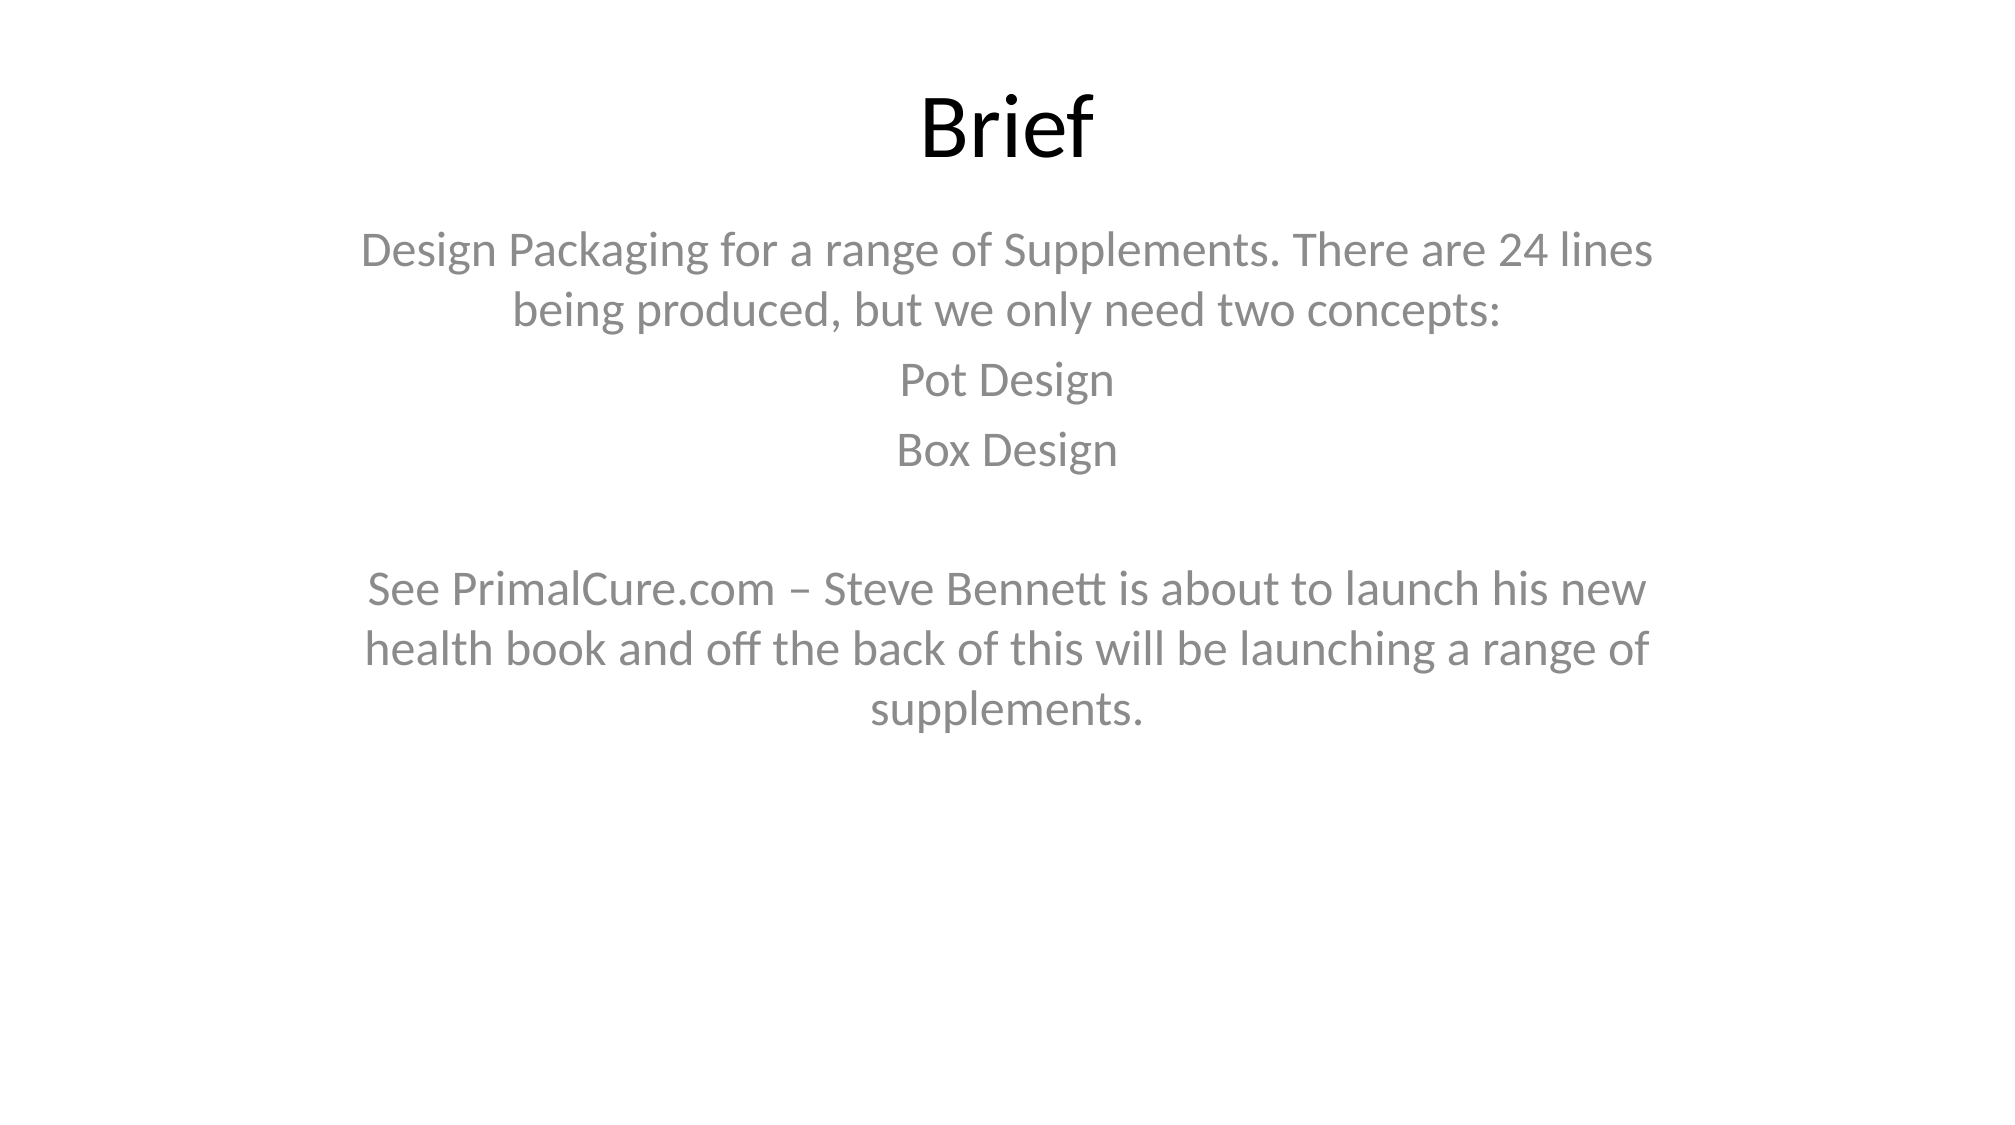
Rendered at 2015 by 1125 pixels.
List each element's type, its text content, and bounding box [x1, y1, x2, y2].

title Brief [151, 0, 1864, 242]
subtitle Design Packaging for a range of Supplements. There are 24 lines being produced, but we only need two concepts: Pot Design Box Design See PrimalCure.com – Steve Bennett is about to launch his new health book and off the back of this will be launching a range of supplements. [302, 208, 1713, 749]
